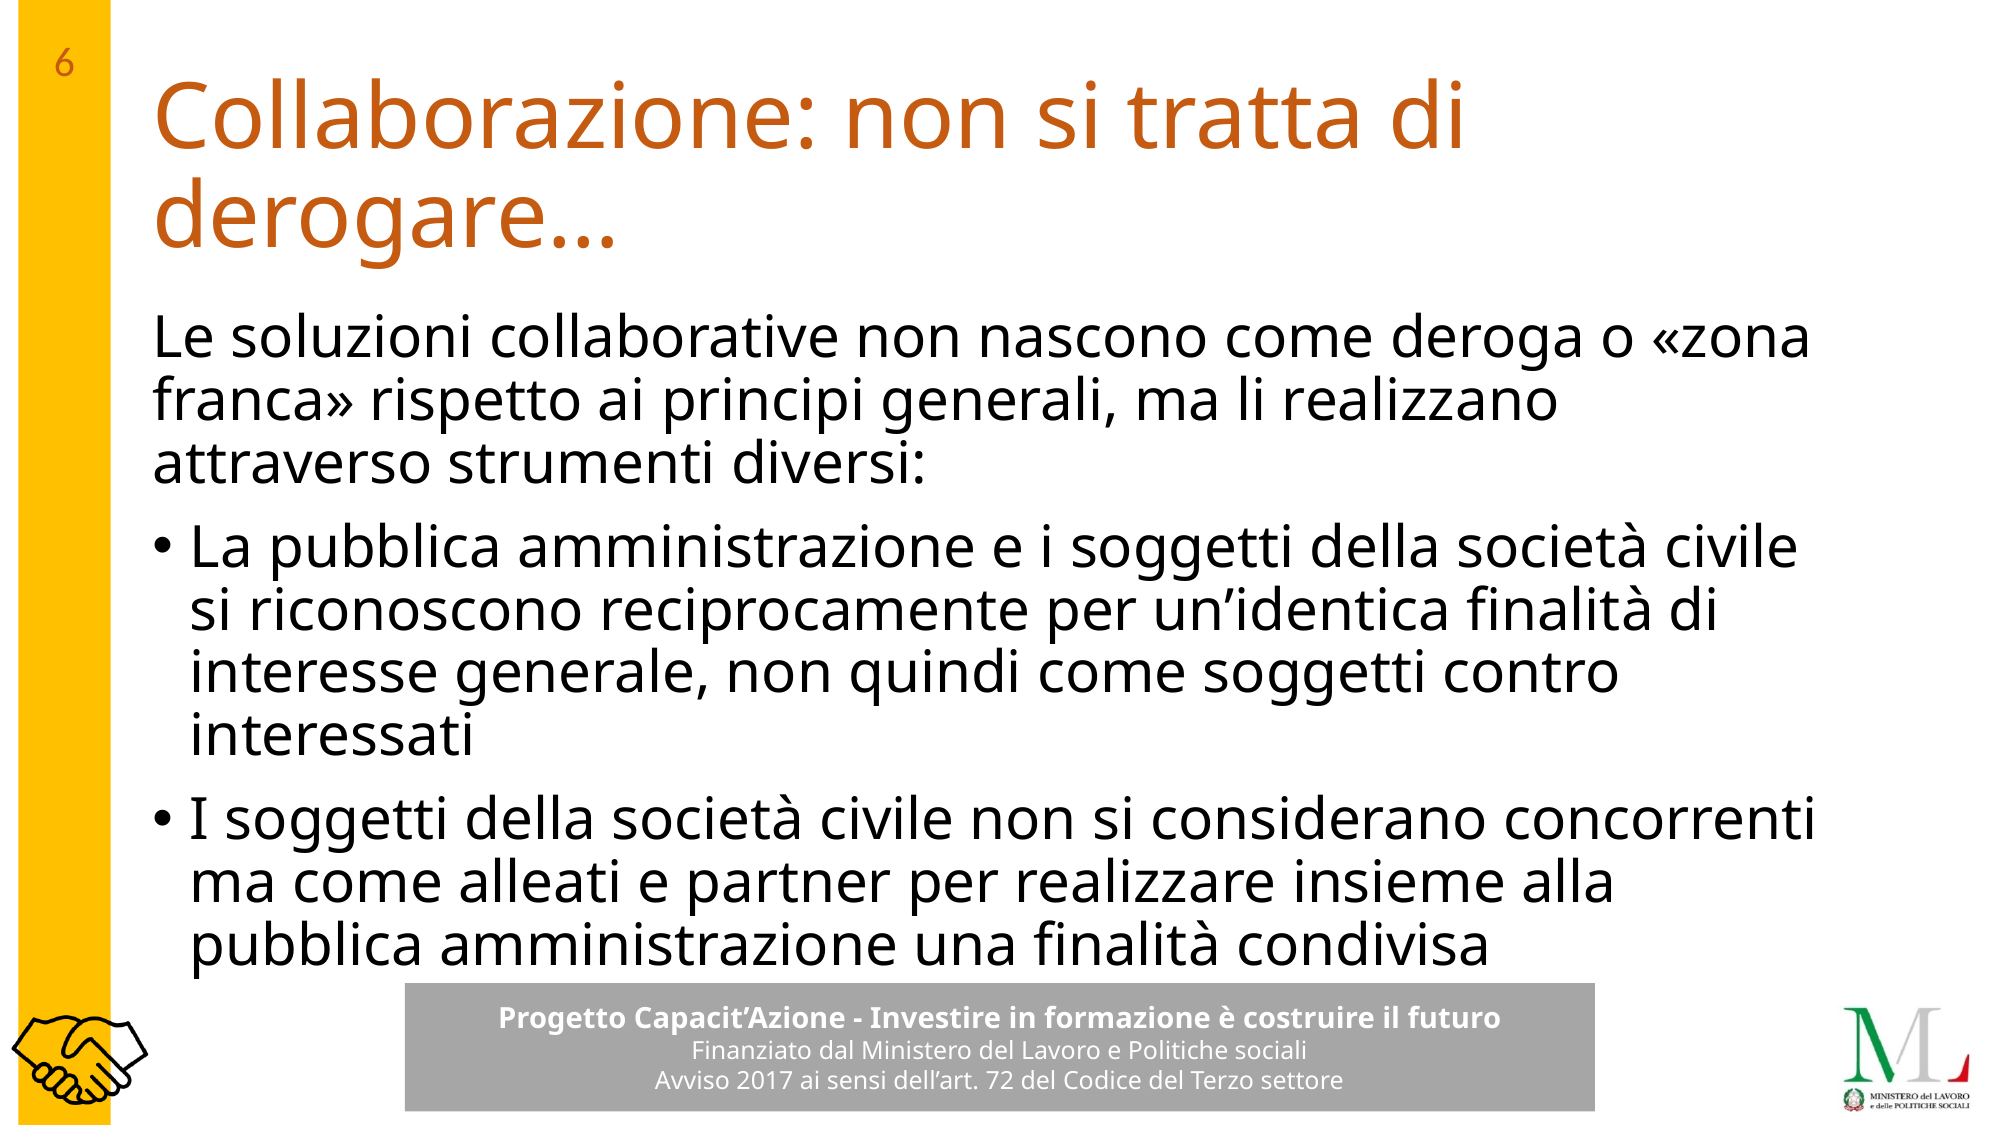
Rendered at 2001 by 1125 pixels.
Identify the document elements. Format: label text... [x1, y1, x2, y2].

list Le soluzioni collaborative non nascono come deroga o «zona franca» rispetto ai principi generali, ma li realizzano attraverso strumenti diversi: La pubblica amministrazione e i soggetti della società civile si riconoscono reciprocamente per un’identica finalità di interesse generale, non quindi come soggetti contro interessati I soggetti della società civile non si considerano concorrenti ma come alleati e partner per realizzare insieme alla pubblica amministrazione una finalità condivisa [137, 299, 1863, 1014]
title Collaborazione: non si tratta di derogare… [137, 59, 1863, 278]
picture [1826, 1006, 1987, 1112]
picture [10, 1009, 149, 1109]
slide_number 6 [1911, 1057, 1995, 1118]
